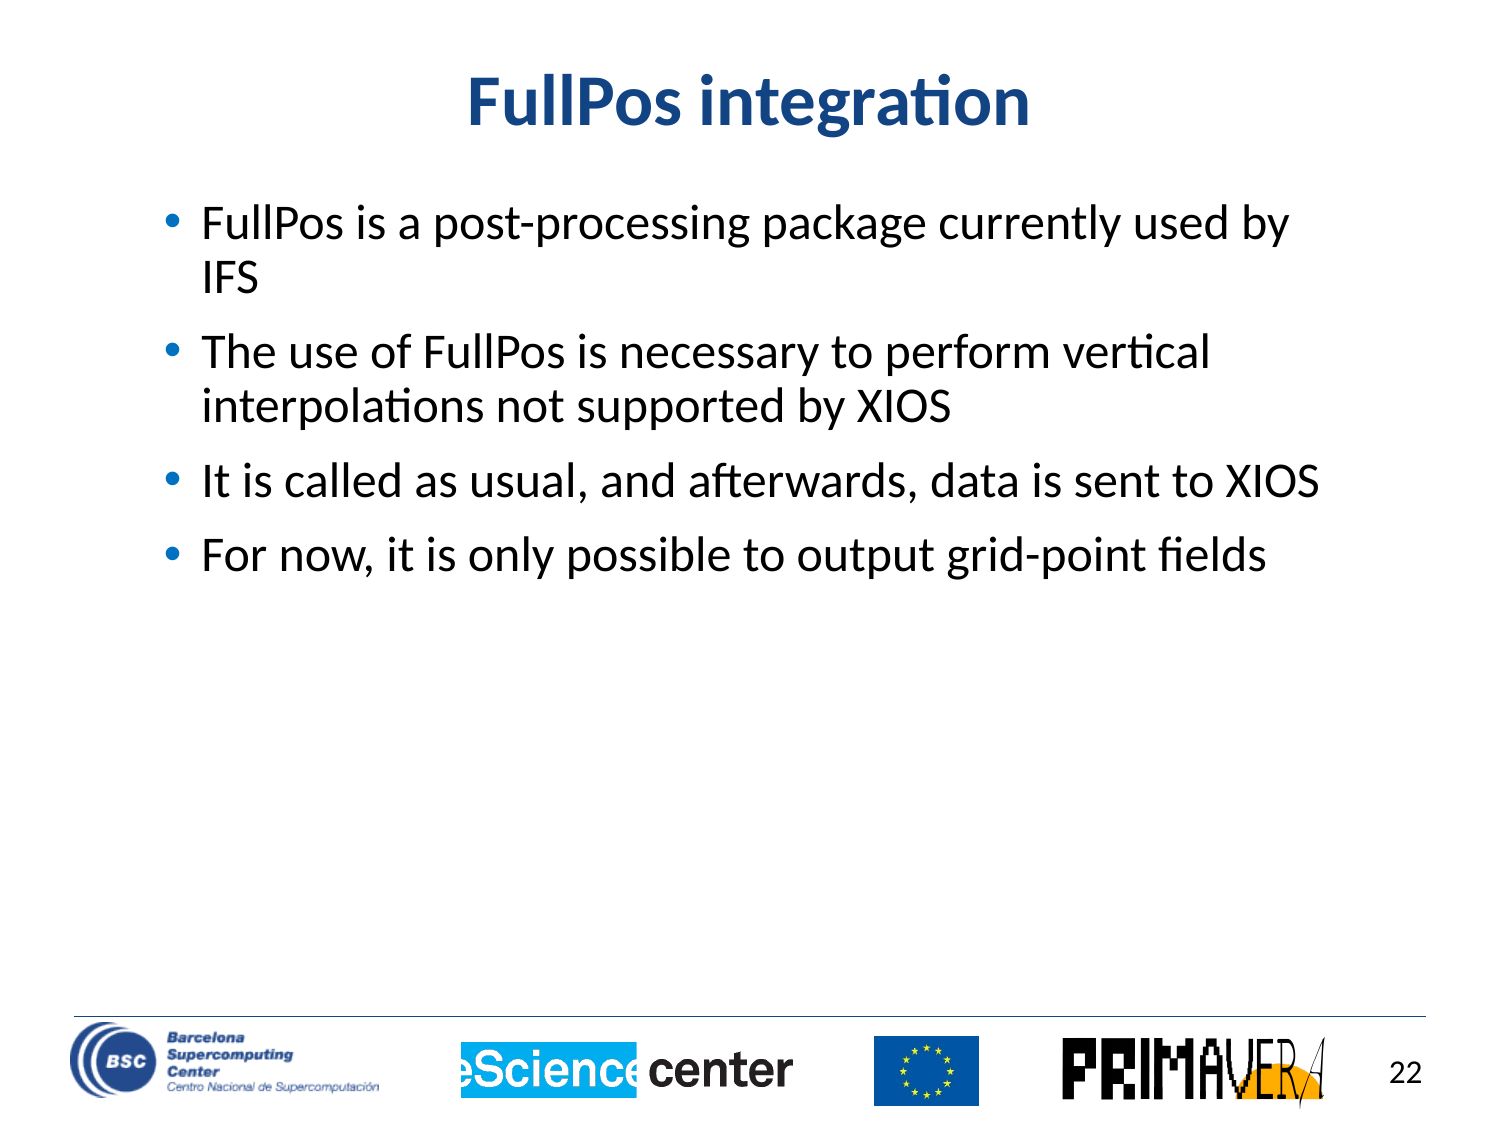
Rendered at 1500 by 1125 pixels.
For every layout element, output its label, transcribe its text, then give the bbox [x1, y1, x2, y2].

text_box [73, 1016, 1438, 1109]
title FullPos integration [192, 45, 1308, 159]
list FullPos is a post-processing package currently used by IFS The use of FullPos is necessary to perform vertical interpolations not supported by XIOS It is called as usual, and afterwards, data is sent to XIOS For now, it is only possible to output grid-point fields [140, 166, 1360, 1006]
